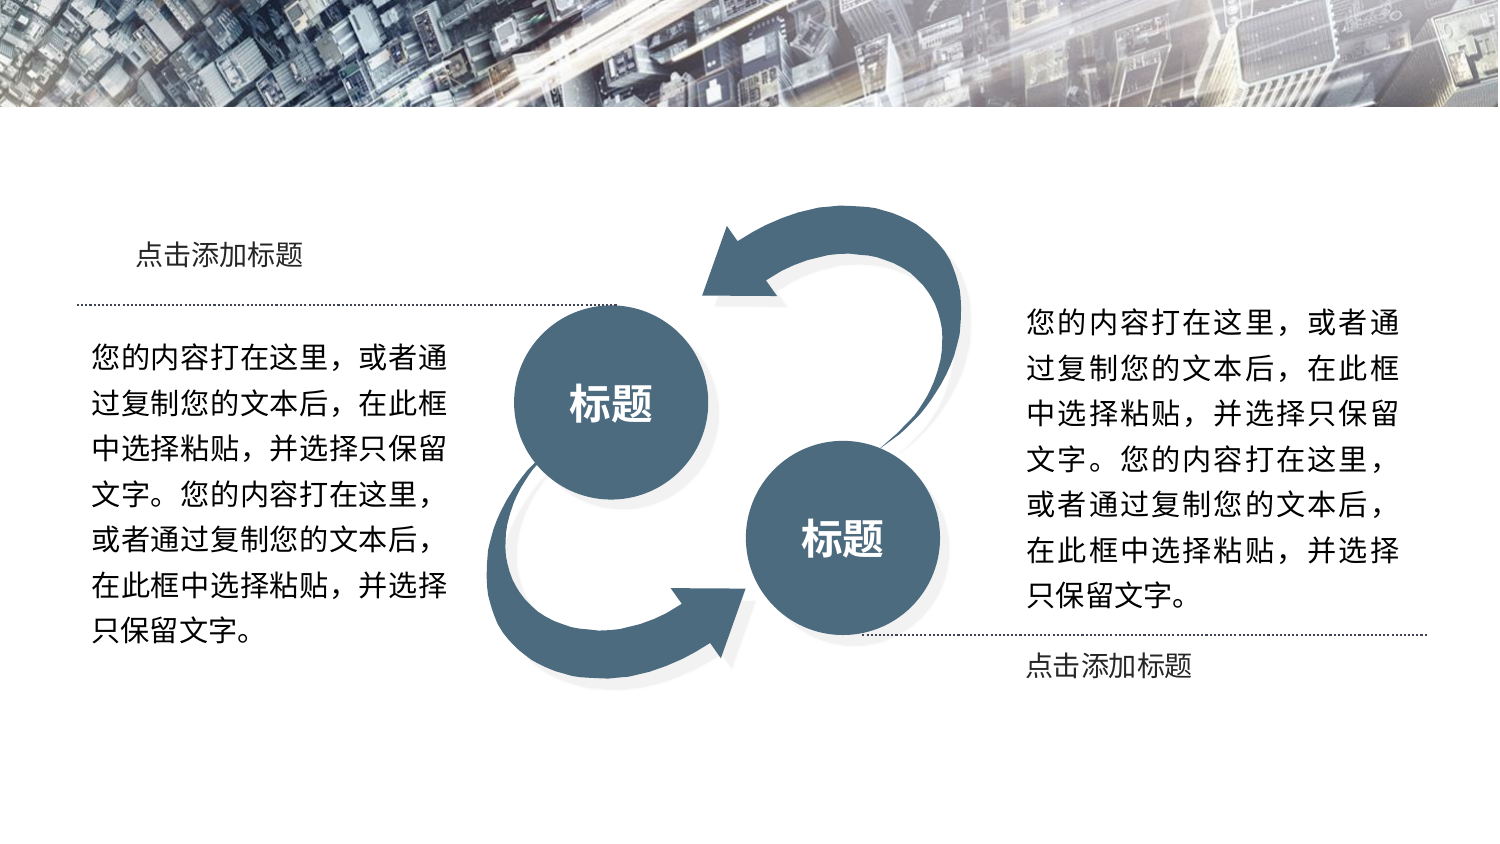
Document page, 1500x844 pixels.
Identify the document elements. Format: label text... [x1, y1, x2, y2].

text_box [862, 634, 1427, 702]
text_box [702, 205, 962, 448]
text_box 您的内容打在这里，或者通过复制您的文本后，在此框中选择粘贴，并选择只保留文字。您的内容打在这里，或者通过复制您的文本后，在此框中选择粘贴，并选择只保留文字。 [1011, 287, 1415, 620]
text_box 您的内容打在这里，或者通过复制您的文本后，在此框中选择粘贴，并选择只保留文字。您的内容打在这里，或者通过复制您的文本后，在此框中选择粘贴，并选择只保留文字。 [76, 321, 463, 655]
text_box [76, 229, 619, 306]
text_box 标题 [745, 440, 941, 636]
text_box 标题 [514, 305, 709, 500]
picture [0, 0, 1498, 107]
text_box [486, 463, 746, 679]
